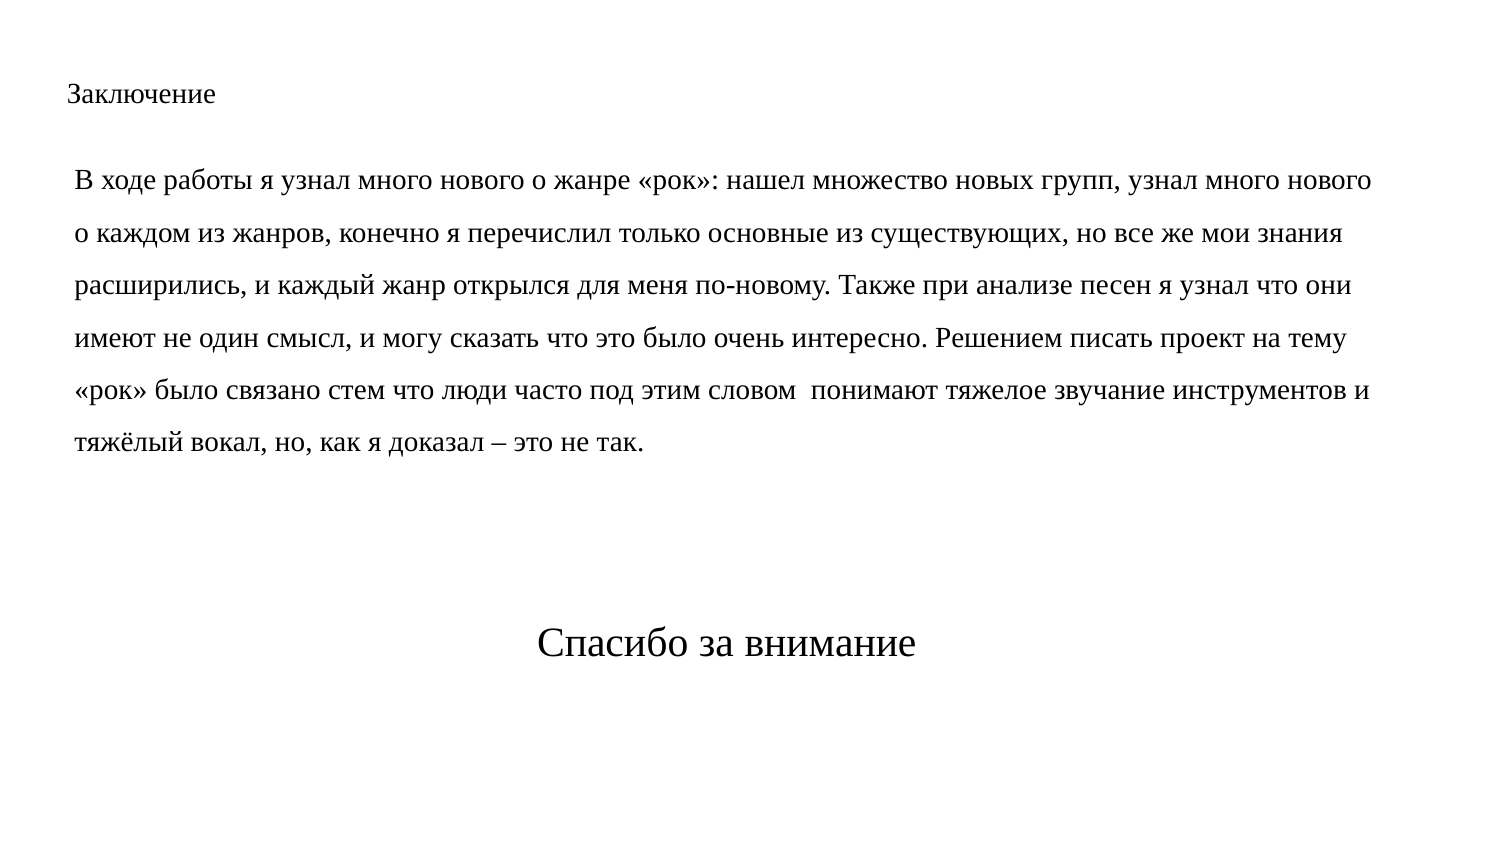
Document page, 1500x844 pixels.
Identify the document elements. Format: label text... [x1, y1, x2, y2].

text_box В ходе работы я узнал много нового о жанре «рок»: нашел множество новых групп, узнал много нового о каждом из жанров, конечно я перечислил только основные из существующих, но все же мои знания расширились, и каждый жанр открылся для меня по-новому. Также при анализе песен я узнал что они имеют не один смысл, и могу сказать что это было очень интересно. Решением писать проект на тему «рок» было связано стем что люди часто под этим словом понимают тяжелое звучание инструментов и тяжёлый вокал, но, как я доказал – это не так. [59, 135, 1402, 462]
text_box Спасибо за внимание [431, 581, 1023, 663]
title Заключение [52, 57, 651, 109]
